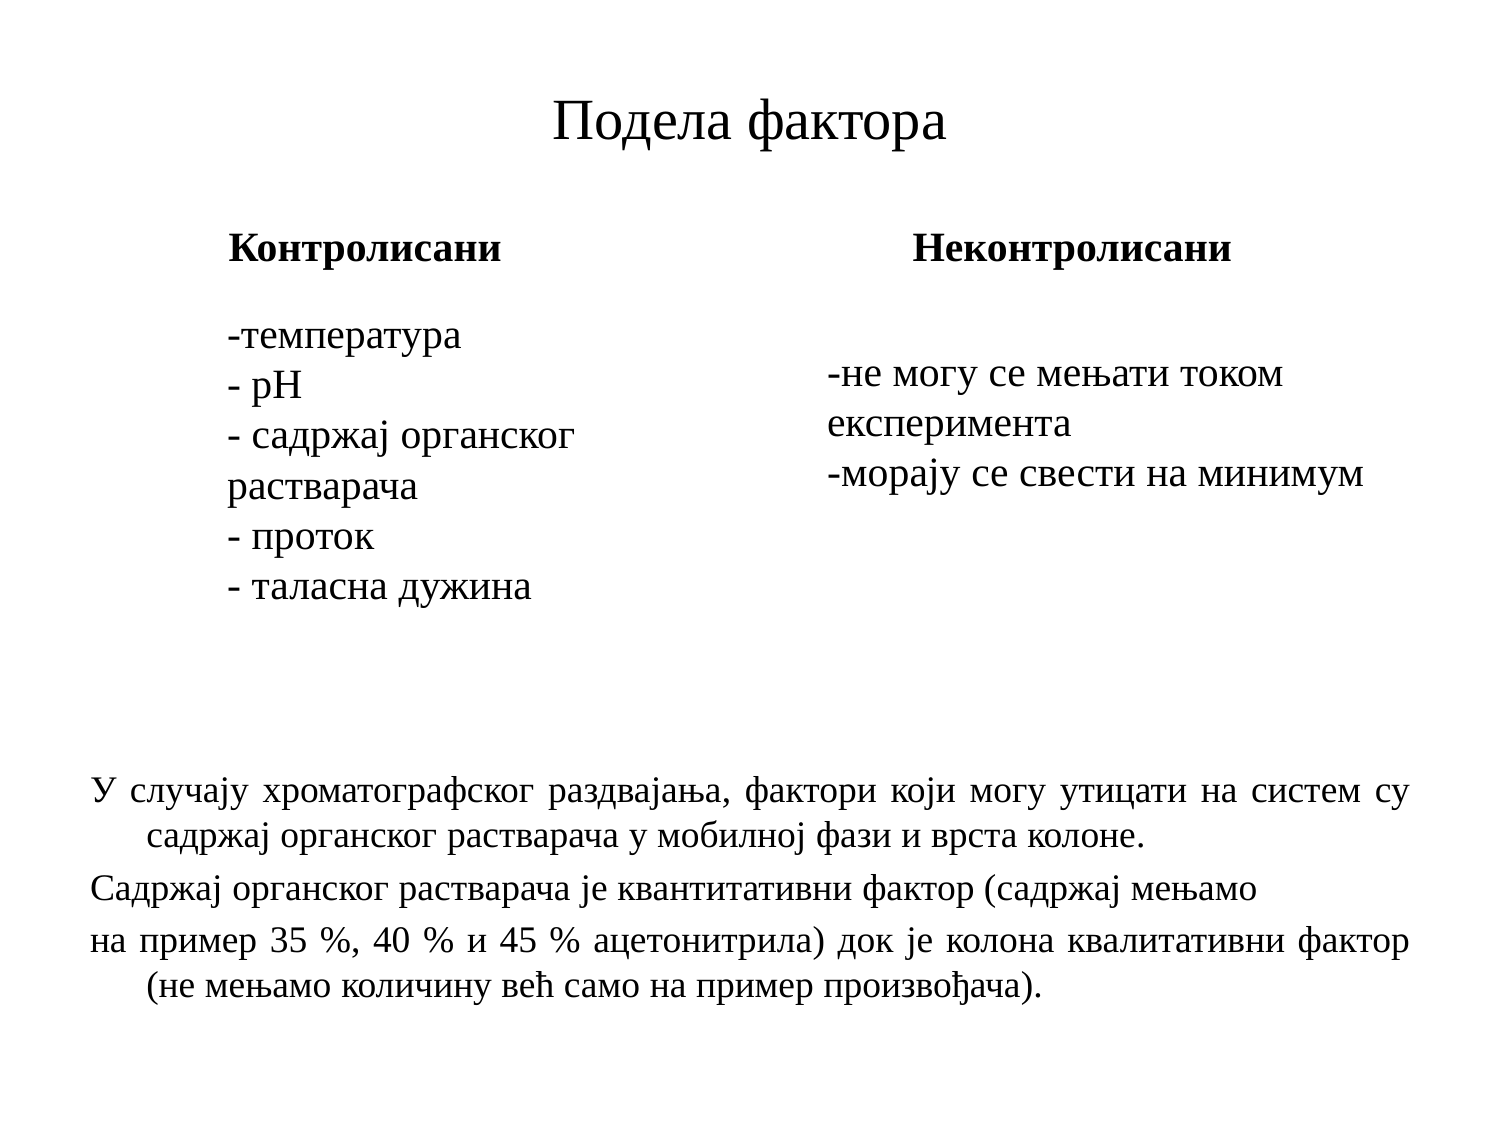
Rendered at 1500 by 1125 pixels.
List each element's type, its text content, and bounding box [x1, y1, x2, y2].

text_box -температура - pH - садржај органског растварача - проток - таласна дужина [212, 299, 600, 615]
list У случају хроматографског раздвајања, фактори који могу утицати на систем су садржај органског растварача у мобилној фази и врста колоне. Садржај органског растварача је квантитативни фактор (садржај мењамо на пример 35 %, 40 % и 45 % ацетонитрила) док је колона квалитативни фактор (не мењамо количину већ само на пример произвођача). [75, 757, 1425, 1100]
text_box Контролисани [213, 212, 517, 278]
text_box Неконтролисани [897, 212, 1247, 278]
title Подела фактора [75, 45, 1425, 188]
text_box -не могу се мењати током експеримента -морају се свести на минимум [812, 337, 1400, 503]
